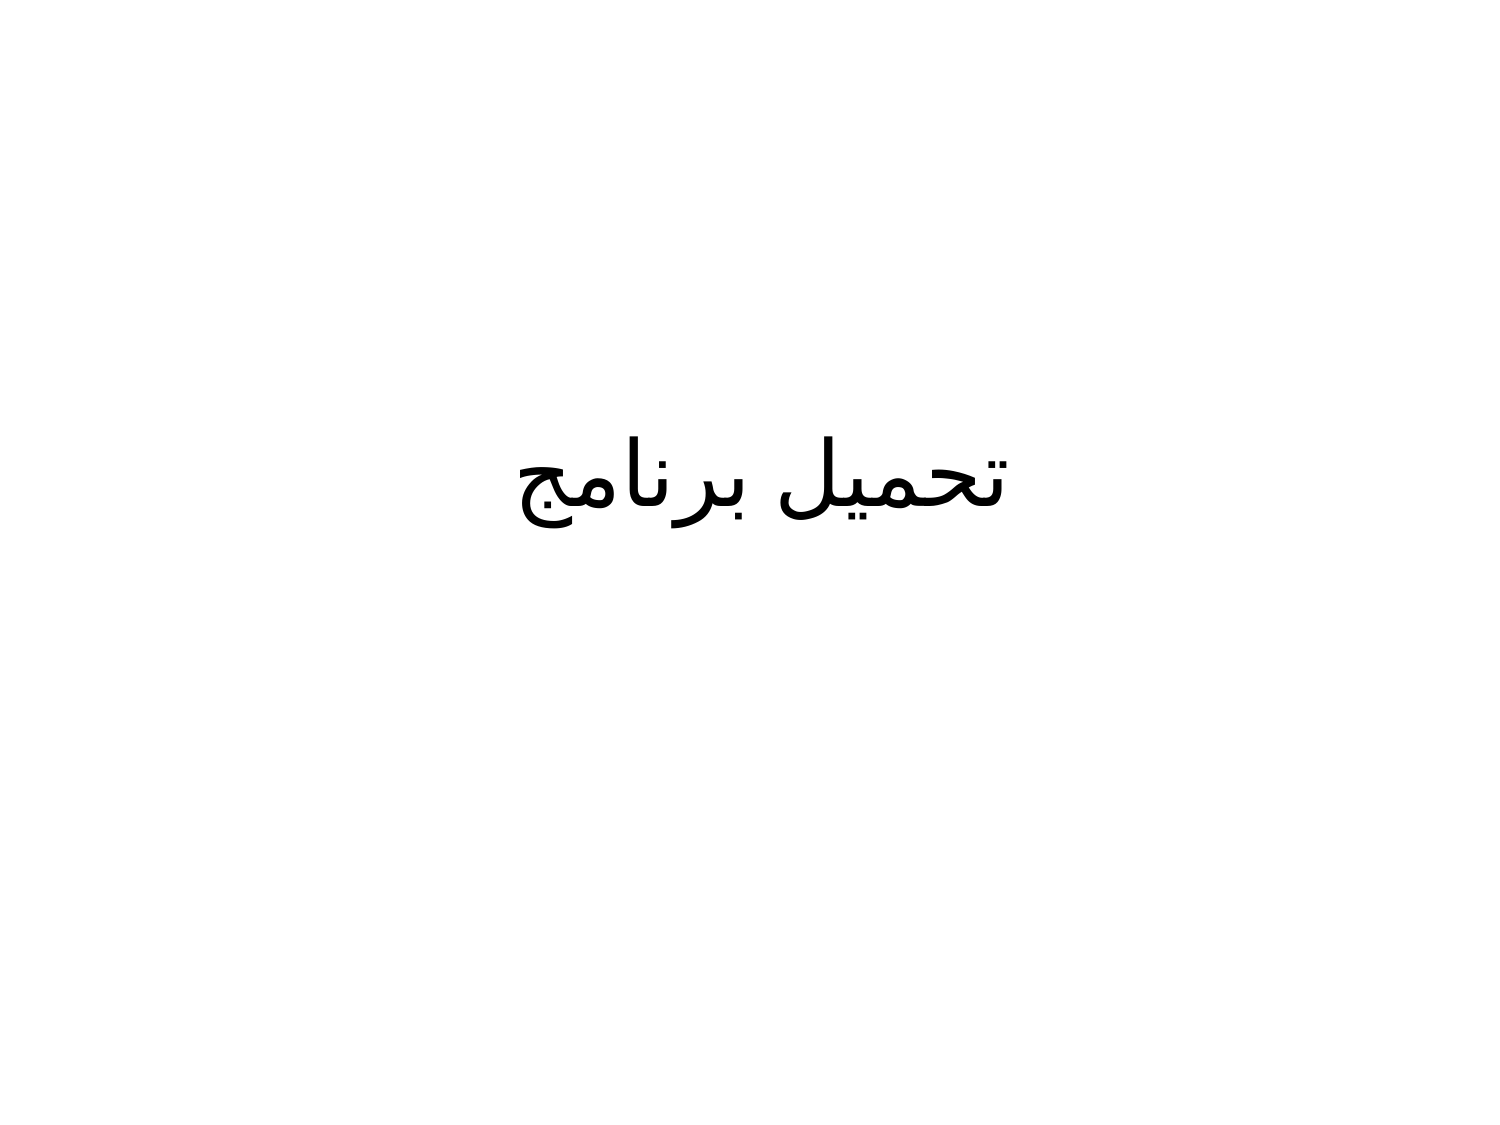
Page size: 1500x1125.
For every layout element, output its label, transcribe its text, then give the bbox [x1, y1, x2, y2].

title تحميل برنامج [112, 349, 1388, 591]
